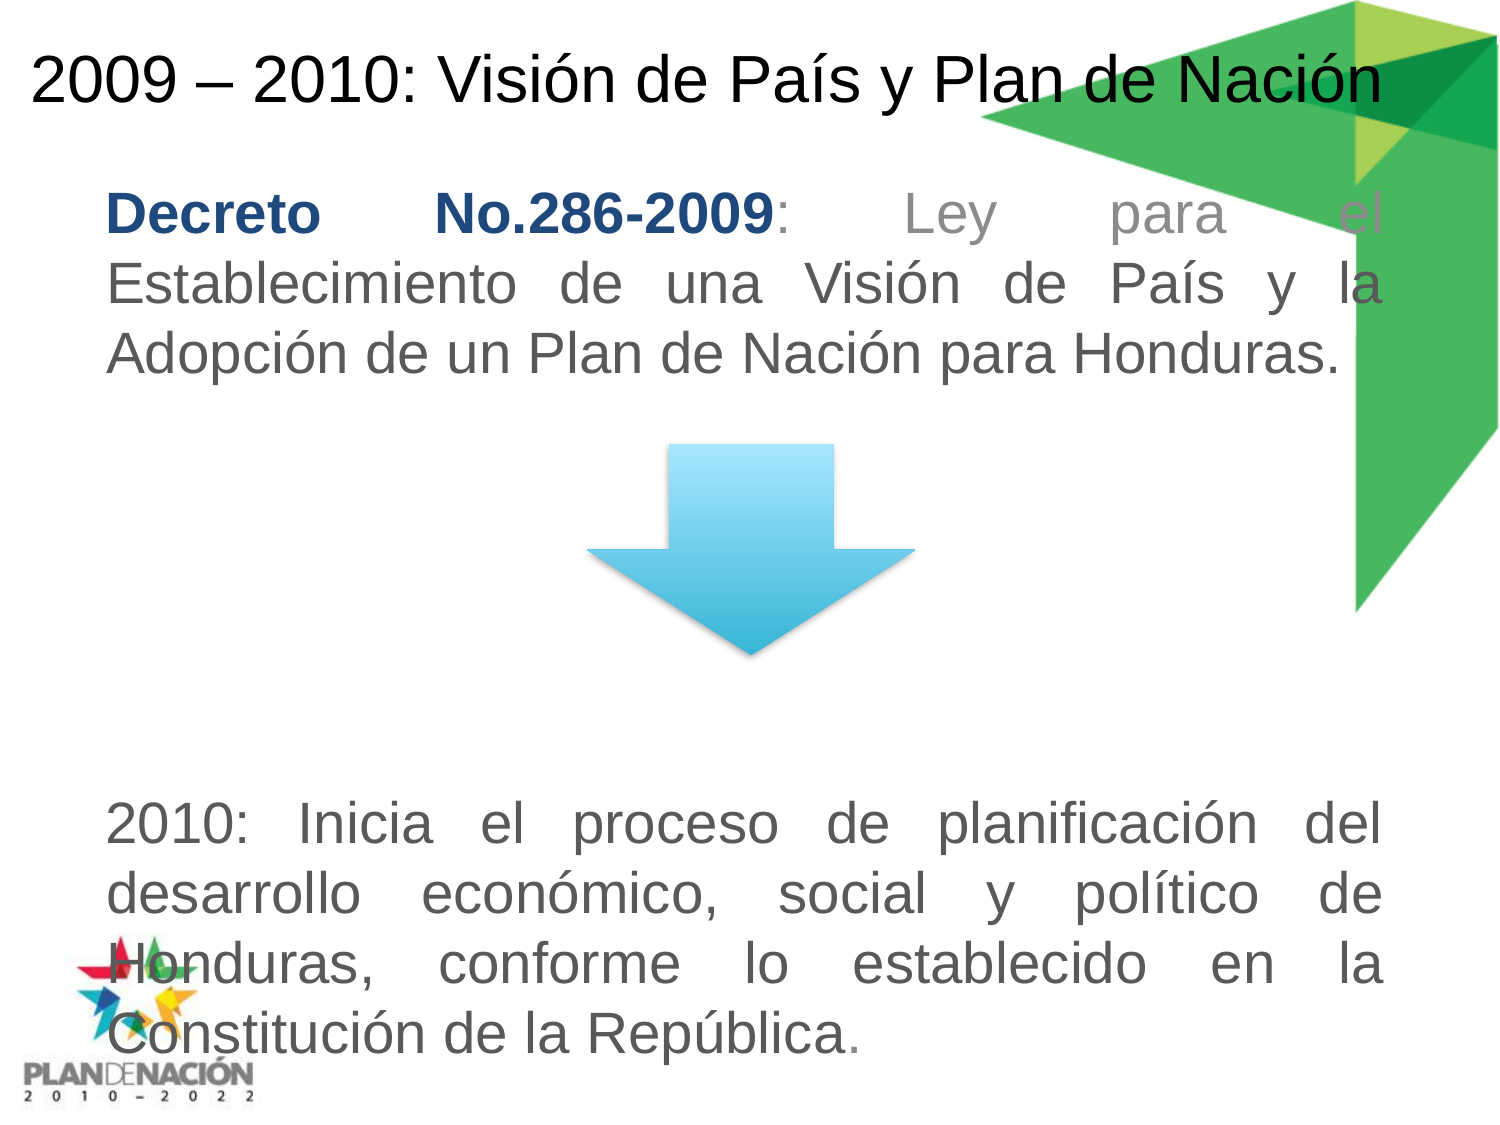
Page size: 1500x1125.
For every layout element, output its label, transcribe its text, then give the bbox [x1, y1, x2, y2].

text_box 2009 – 2010: Visión de País y Plan de Nación [15, 28, 1436, 124]
text_box Decreto No.286-2009: Ley para el Establecimiento de una Visión de País y la Adopción de un Plan de Nación para Honduras. 2010: Inicia el proceso de planificación del desarrollo económico, social y político de Honduras, conforme lo establecido en la Constitución de la República. [76, 167, 1400, 1125]
picture [0, 0, 1500, 1125]
